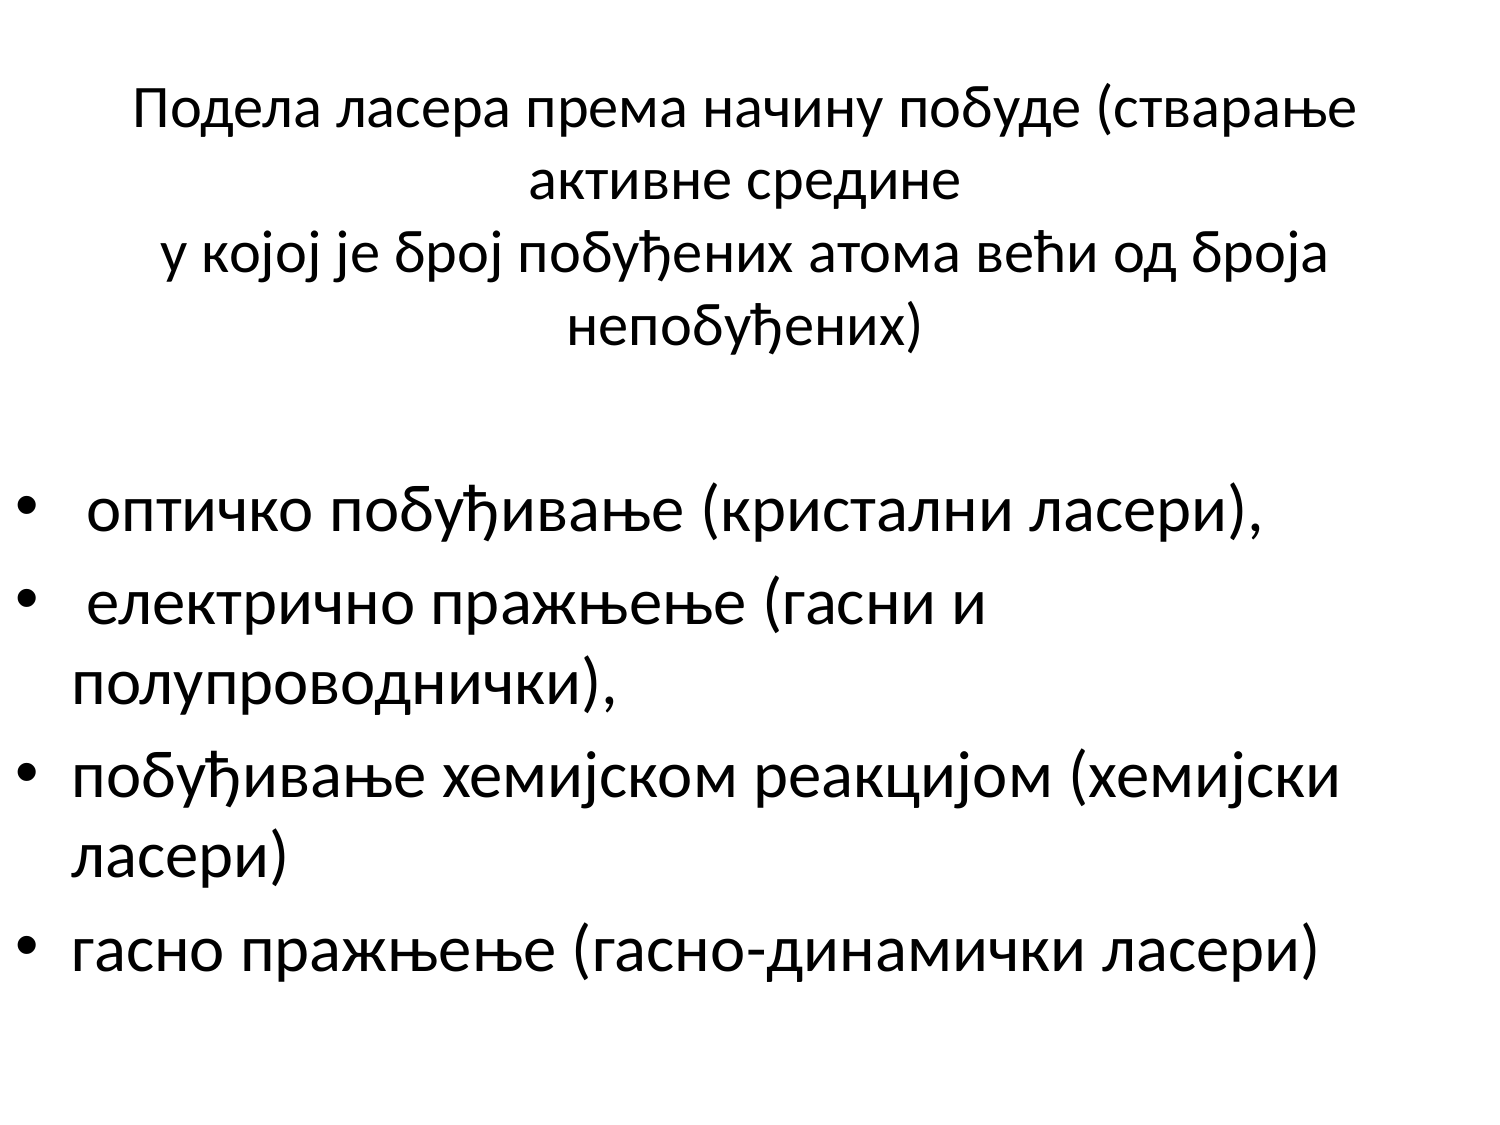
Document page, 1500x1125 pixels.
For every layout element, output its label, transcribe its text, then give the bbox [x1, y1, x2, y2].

title Подела ласера према начину побуде (стварање активне средине у којој је број побуђених атома већи од броја непобуђених) [70, 58, 1421, 363]
list оптичко побуђивање (кристални ласери), електрично пражњење (гасни и полупроводнички), побуђивање хемијском реакцијом (хемијски ласери) гасно пражњење (гасно-динамички ласери) [0, 363, 1425, 1005]
